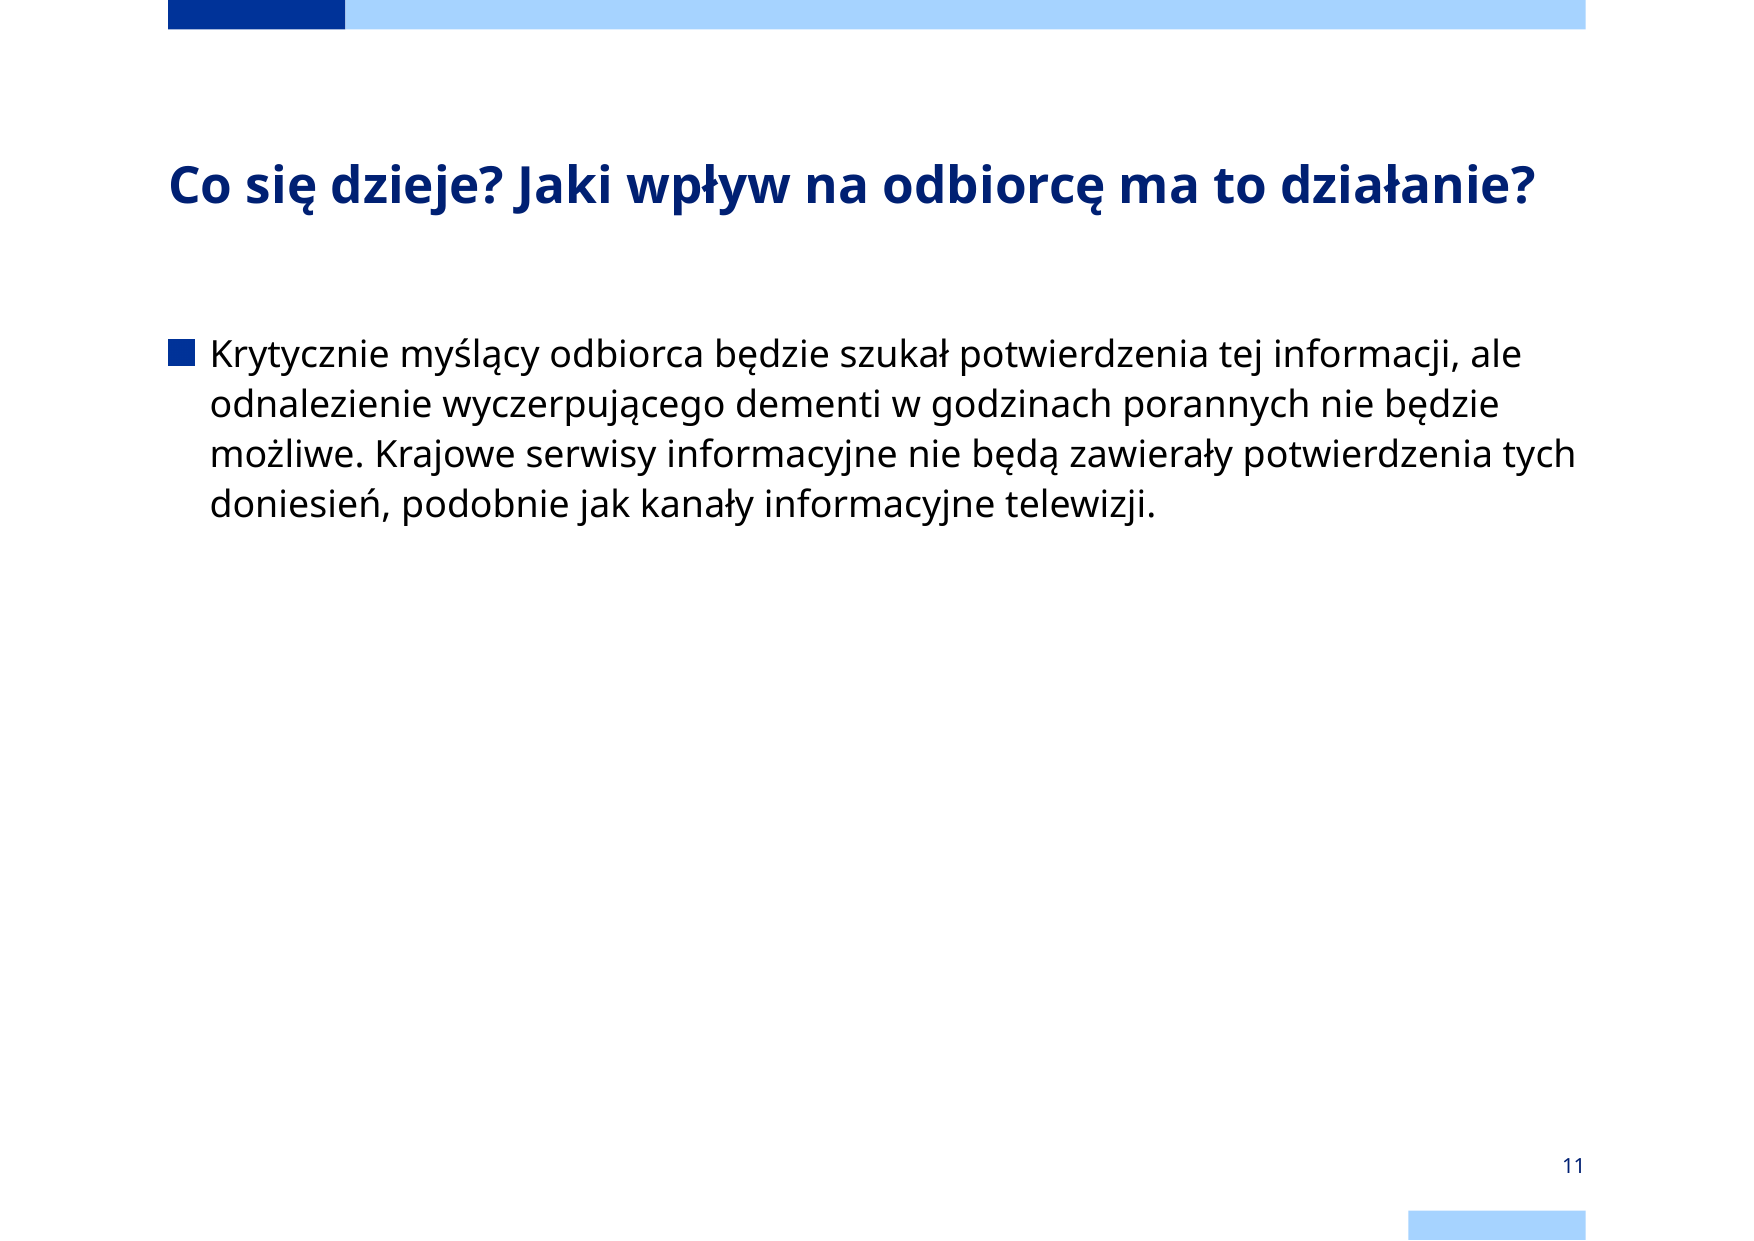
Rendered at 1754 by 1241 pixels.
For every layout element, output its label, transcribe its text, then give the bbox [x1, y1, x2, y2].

list Krytycznie myślący odbiorca będzie szukał potwierdzenia tej informacji, ale odnalezienie wyczerpującego dementi w godzinach porannych nie będzie możliwe. Krajowe serwisy informacyjne nie będą zawierały potwierdzenia tych doniesień, podobnie jak kanały informacyjne telewizji. [168, 324, 1586, 1093]
title Co się dzieje? Jaki wpływ na odbiorcę ma to działanie? [168, 147, 1586, 324]
picture [168, 339, 195, 366]
slide_number 11 [1408, 1151, 1586, 1182]
